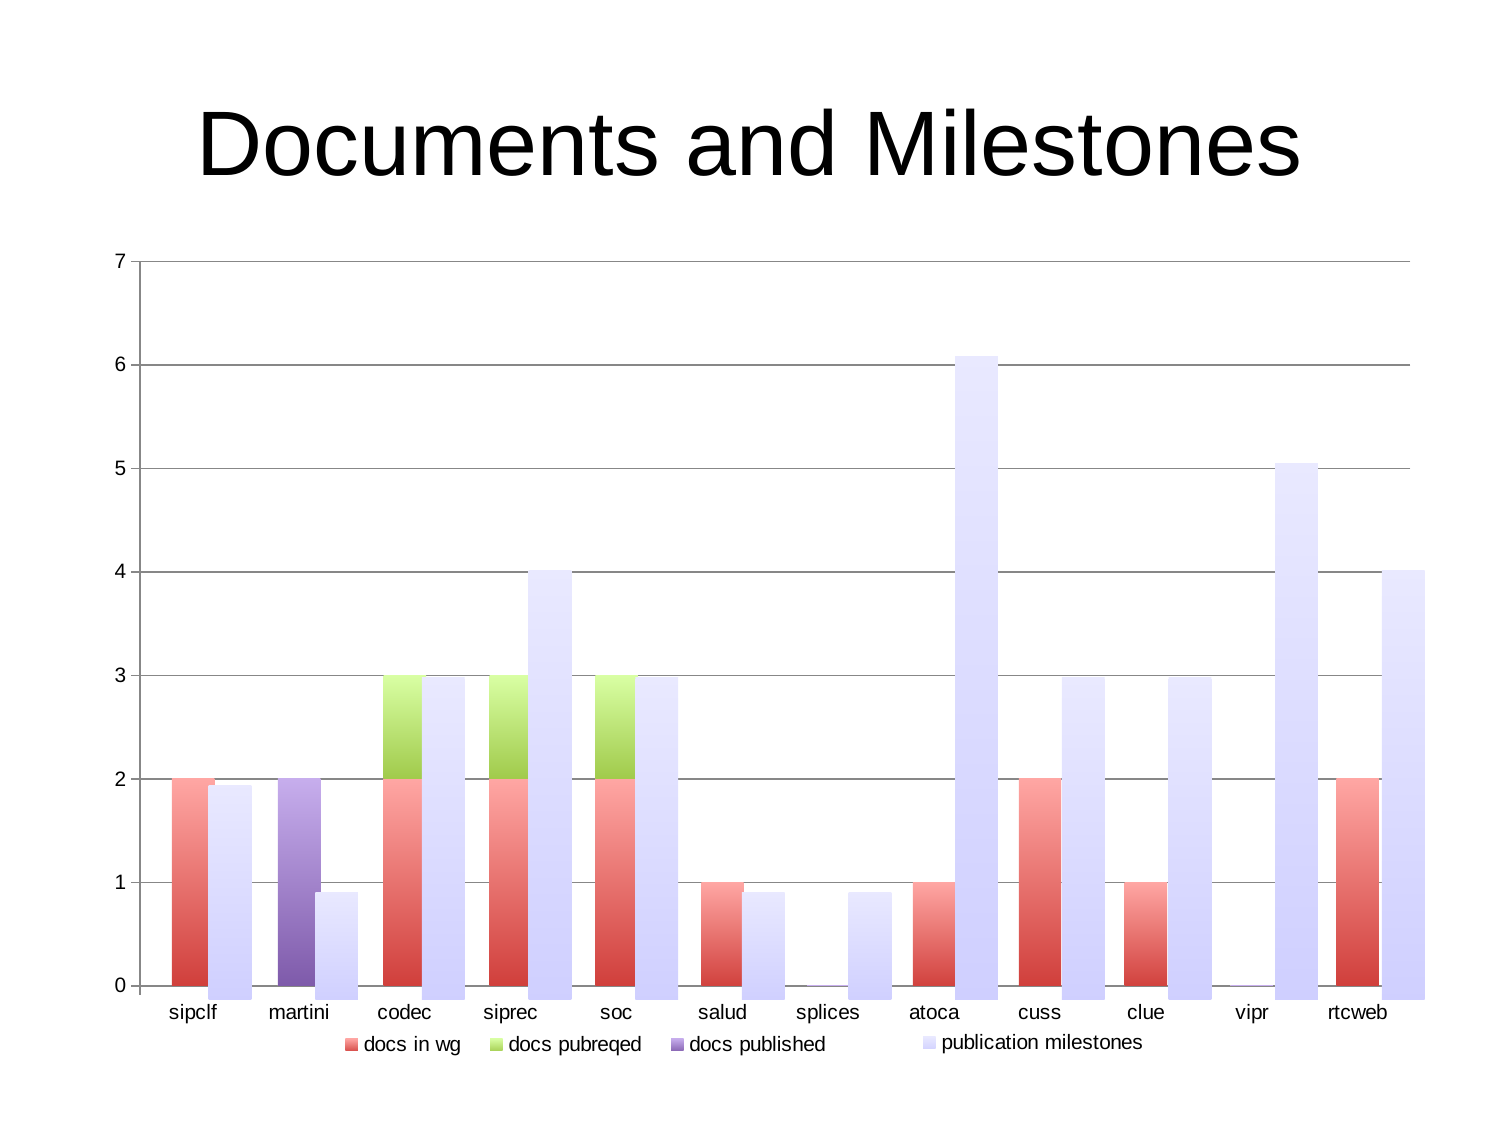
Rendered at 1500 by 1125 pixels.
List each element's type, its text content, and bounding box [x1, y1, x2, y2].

chart [87, 232, 1484, 1088]
title Documents and Milestones [75, 45, 1425, 233]
